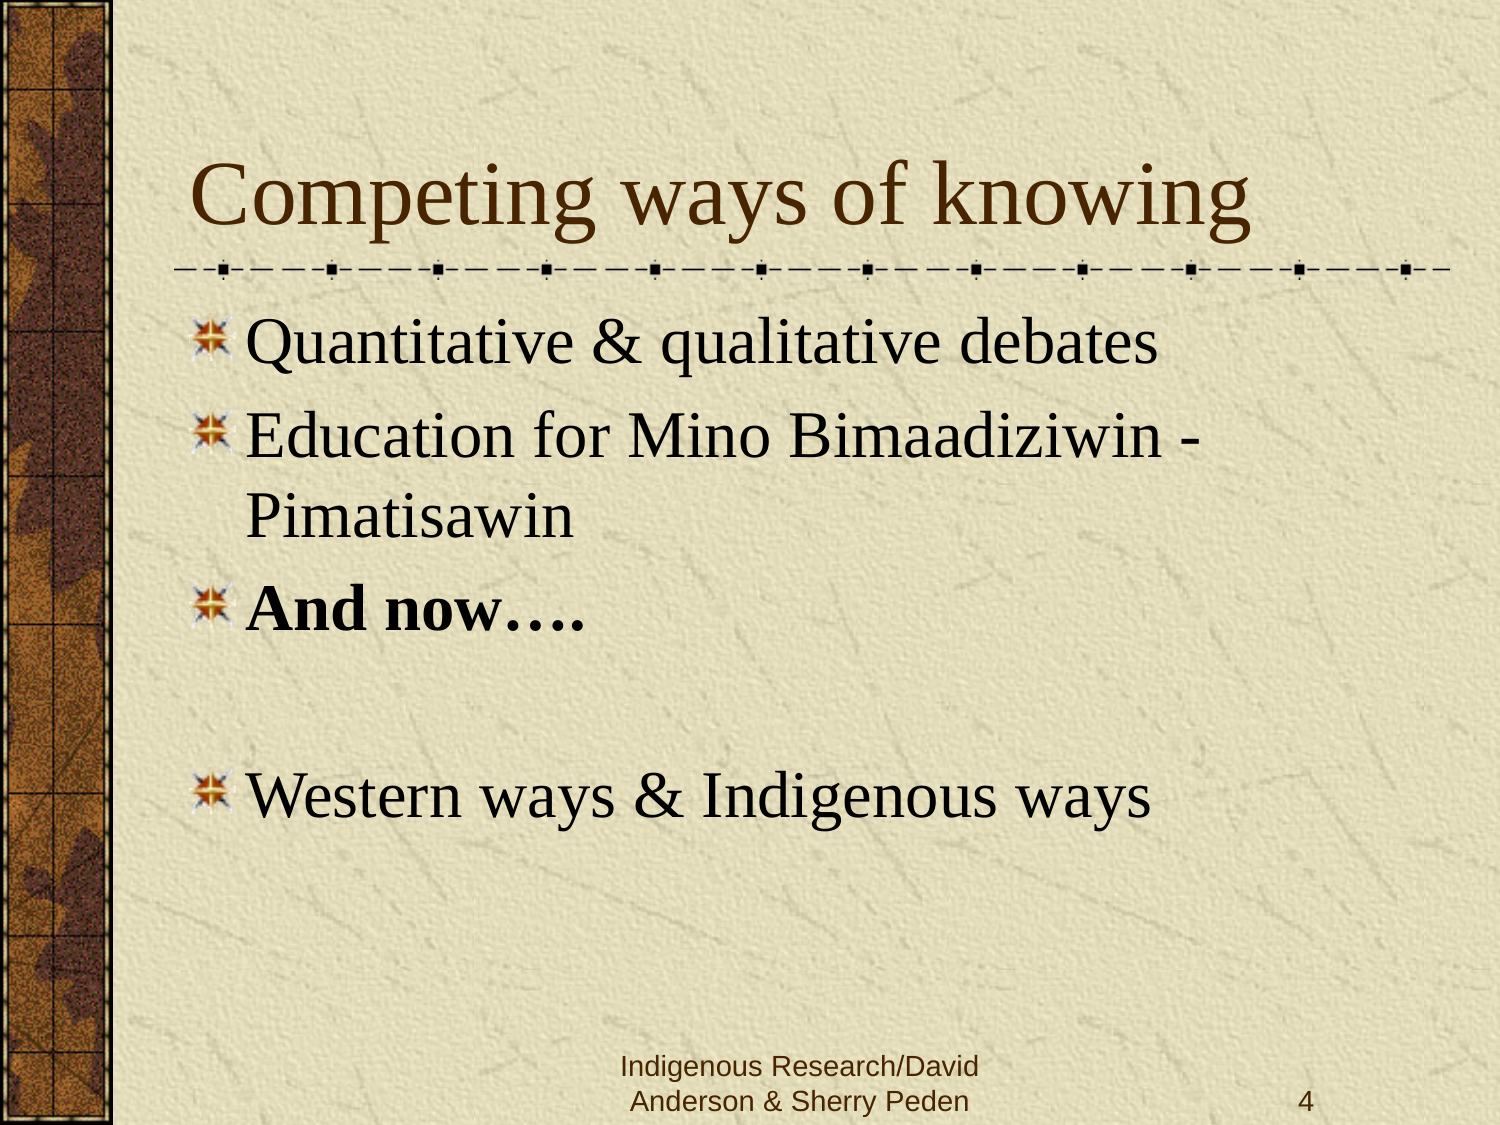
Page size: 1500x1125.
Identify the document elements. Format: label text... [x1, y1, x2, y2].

footer Indigenous Research/David Anderson & Sherry Peden [562, 1049, 1038, 1125]
list Quantitative & qualitative debates Education for Mino Bimaadiziwin - Pimatisawin And now…. Western ways & Indigenous ways [173, 289, 1449, 965]
slide_number 4 [1149, 1049, 1463, 1125]
title Competing ways of knowing [174, 62, 1451, 251]
picture [0, 0, 1500, 1125]
